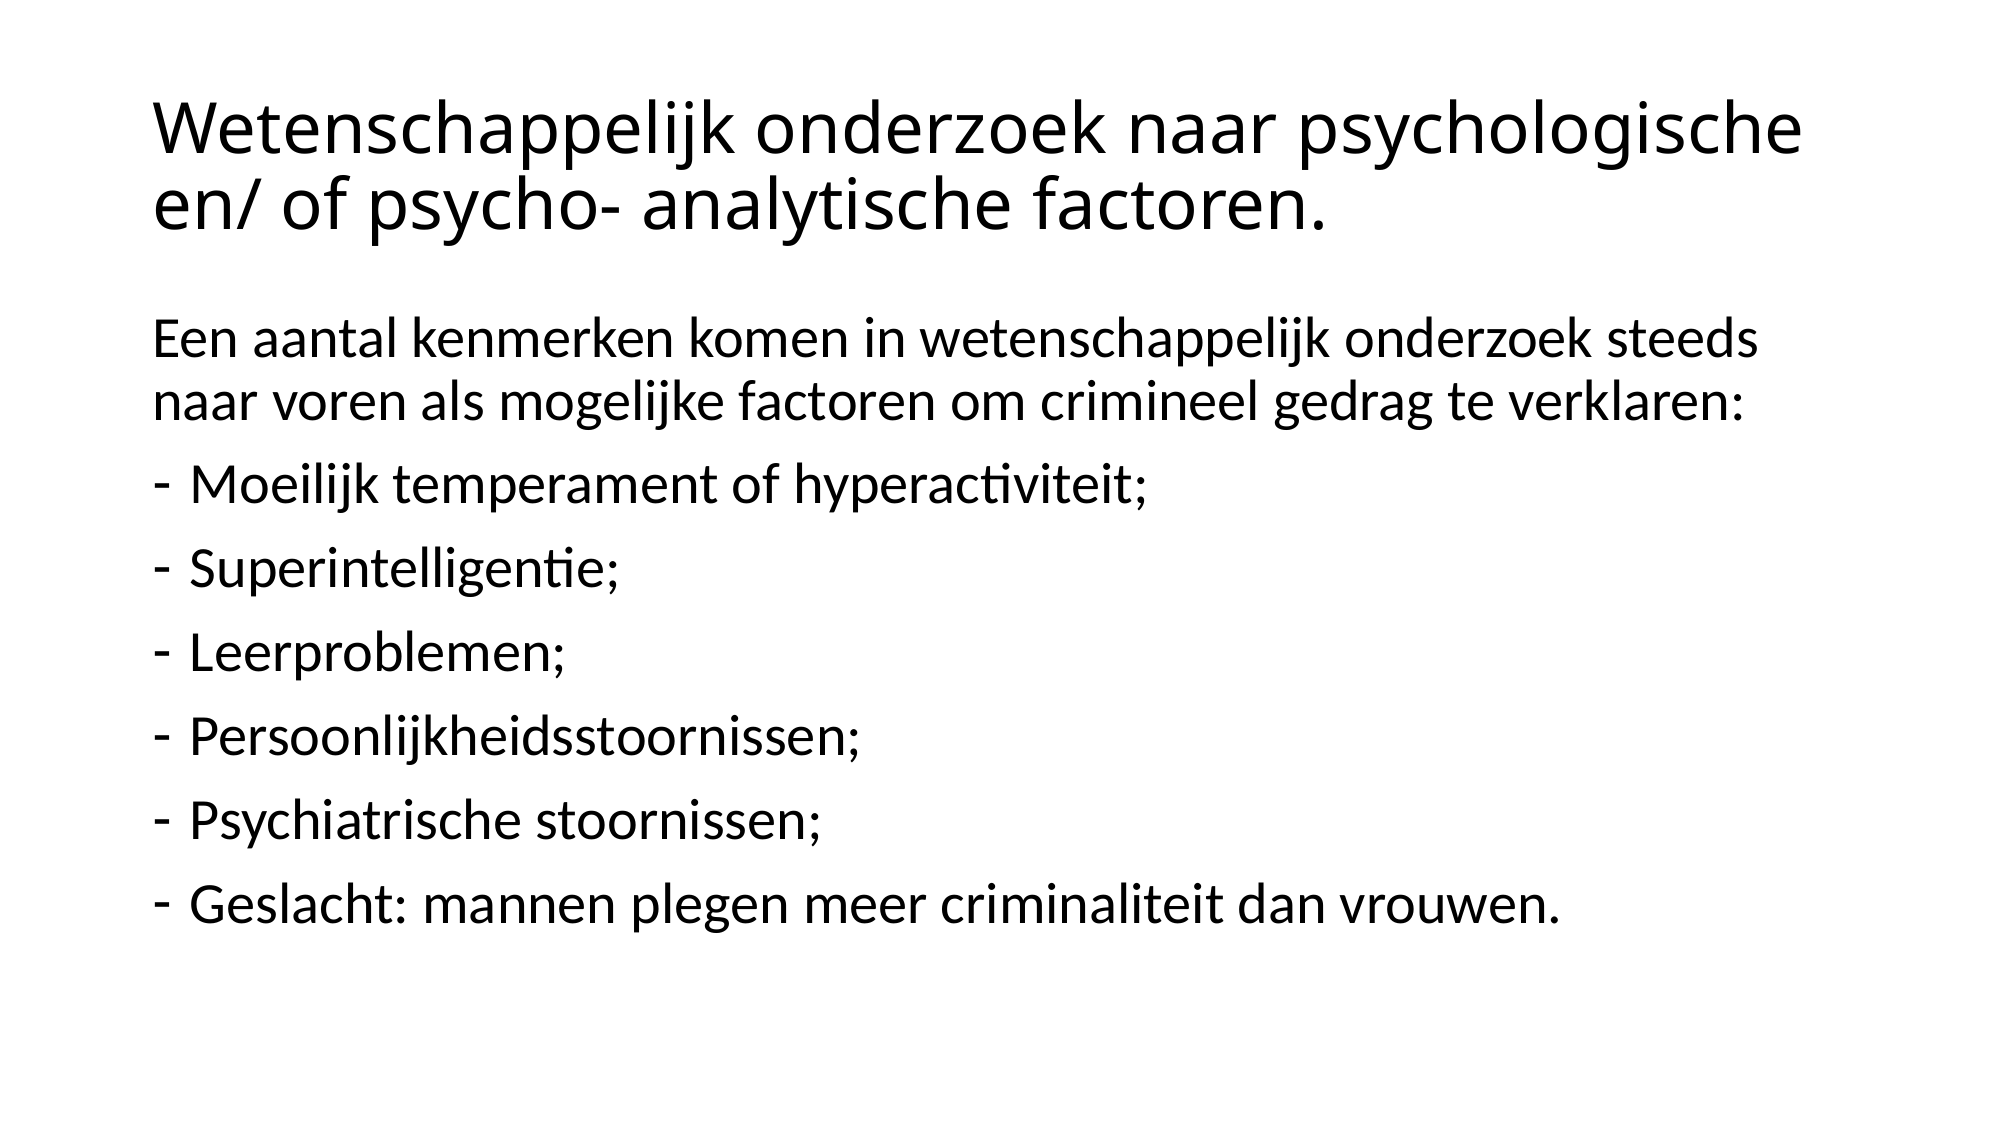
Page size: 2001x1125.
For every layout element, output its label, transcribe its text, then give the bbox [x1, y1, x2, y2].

list Een aantal kenmerken komen in wetenschappelijk onderzoek steeds naar voren als mogelijke factoren om crimineel gedrag te verklaren: Moeilijk temperament of hyperactiviteit; Superintelligentie; Leerproblemen; Persoonlijkheidsstoornissen; Psychiatrische stoornissen; Geslacht: mannen plegen meer criminaliteit dan vrouwen. [137, 299, 1863, 1014]
title Wetenschappelijk onderzoek naar psychologische en/ of psycho- analytische factoren. [137, 59, 1863, 278]
